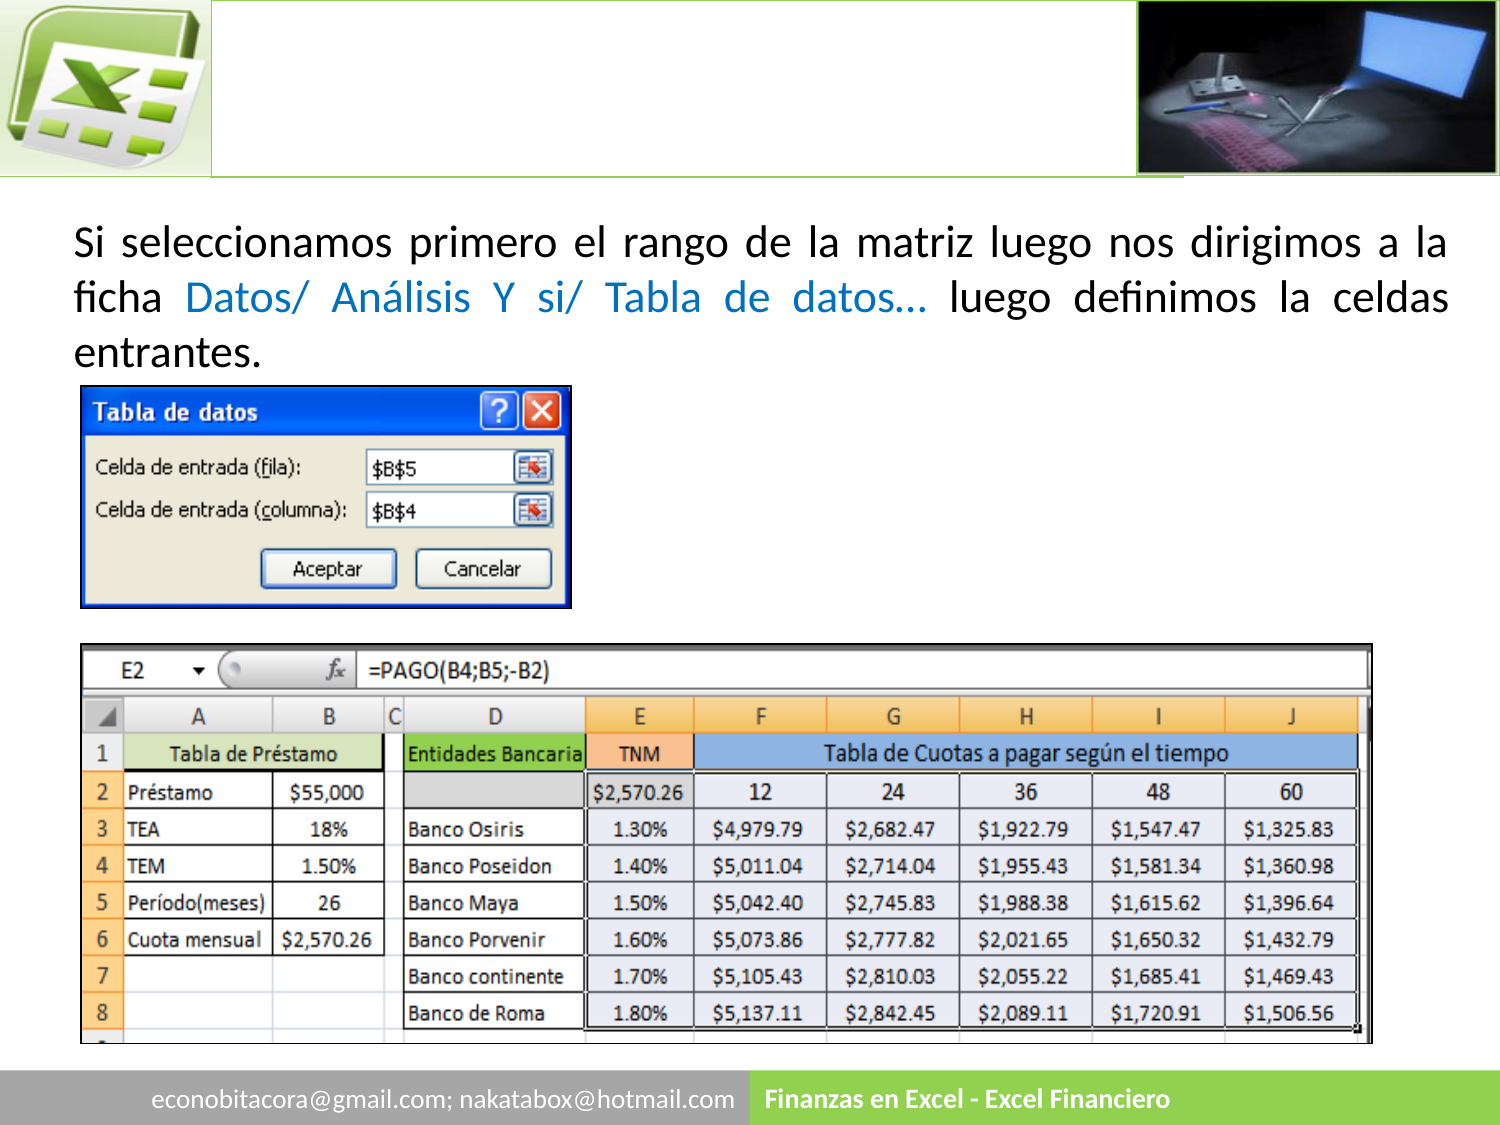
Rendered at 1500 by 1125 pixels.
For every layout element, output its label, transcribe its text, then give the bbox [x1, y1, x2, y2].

text_box econobitacora@gmail.com; nakatabox@hotmail.com [0, 1070, 749, 1125]
text_box [212, 0, 1134, 178]
picture [81, 386, 571, 608]
text_box Finanzas en Excel - Excel Financiero [749, 1070, 1500, 1125]
picture [81, 644, 1372, 1044]
text_box Si seleccionamos primero el rango de la matriz luego nos dirigimos a la ficha Datos/ Análisis Y si/ Tabla de datos… luego definimos la celdas entrantes. [58, 204, 1465, 399]
picture [1136, 0, 1500, 177]
picture [0, 0, 212, 177]
